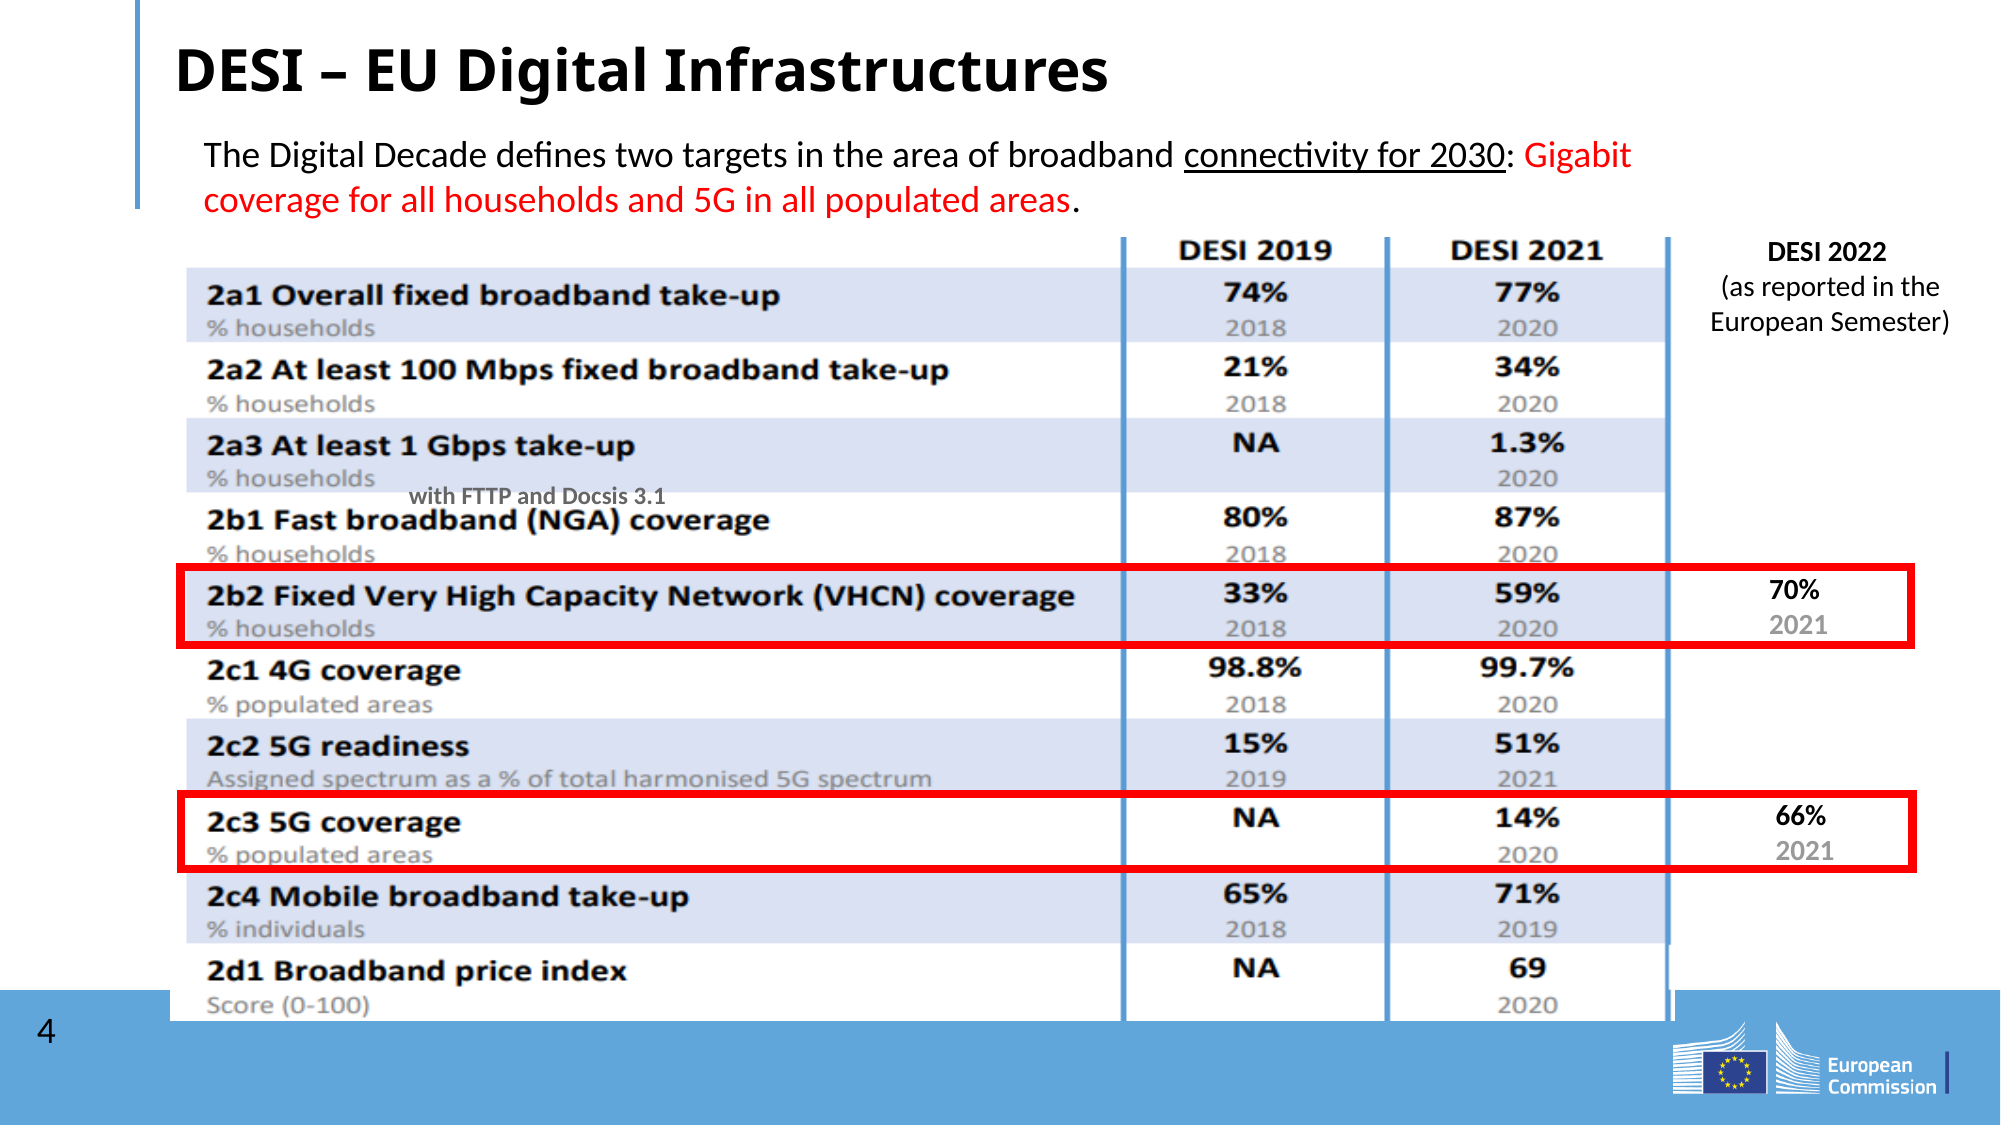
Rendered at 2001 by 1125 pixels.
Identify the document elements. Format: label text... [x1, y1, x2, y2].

slide_number 4 [22, 998, 1622, 1105]
text_box [1675, 566, 1754, 646]
text_box 66% 2021 [1760, 788, 1934, 874]
text_box The Digital Decade defines two targets in the area of broadband connectivity for 2030: Gigabit coverage for all households and 5G in all populated areas. [188, 122, 1737, 228]
text_box 70% 2021 [1754, 563, 1928, 648]
title DESI – EU Digital Infrastructures [159, 24, 1885, 104]
text_box [1675, 793, 1760, 870]
text_box DESI 2022 (as reported in the European Semester) [1680, 225, 1980, 345]
picture [0, 0, 2001, 1125]
